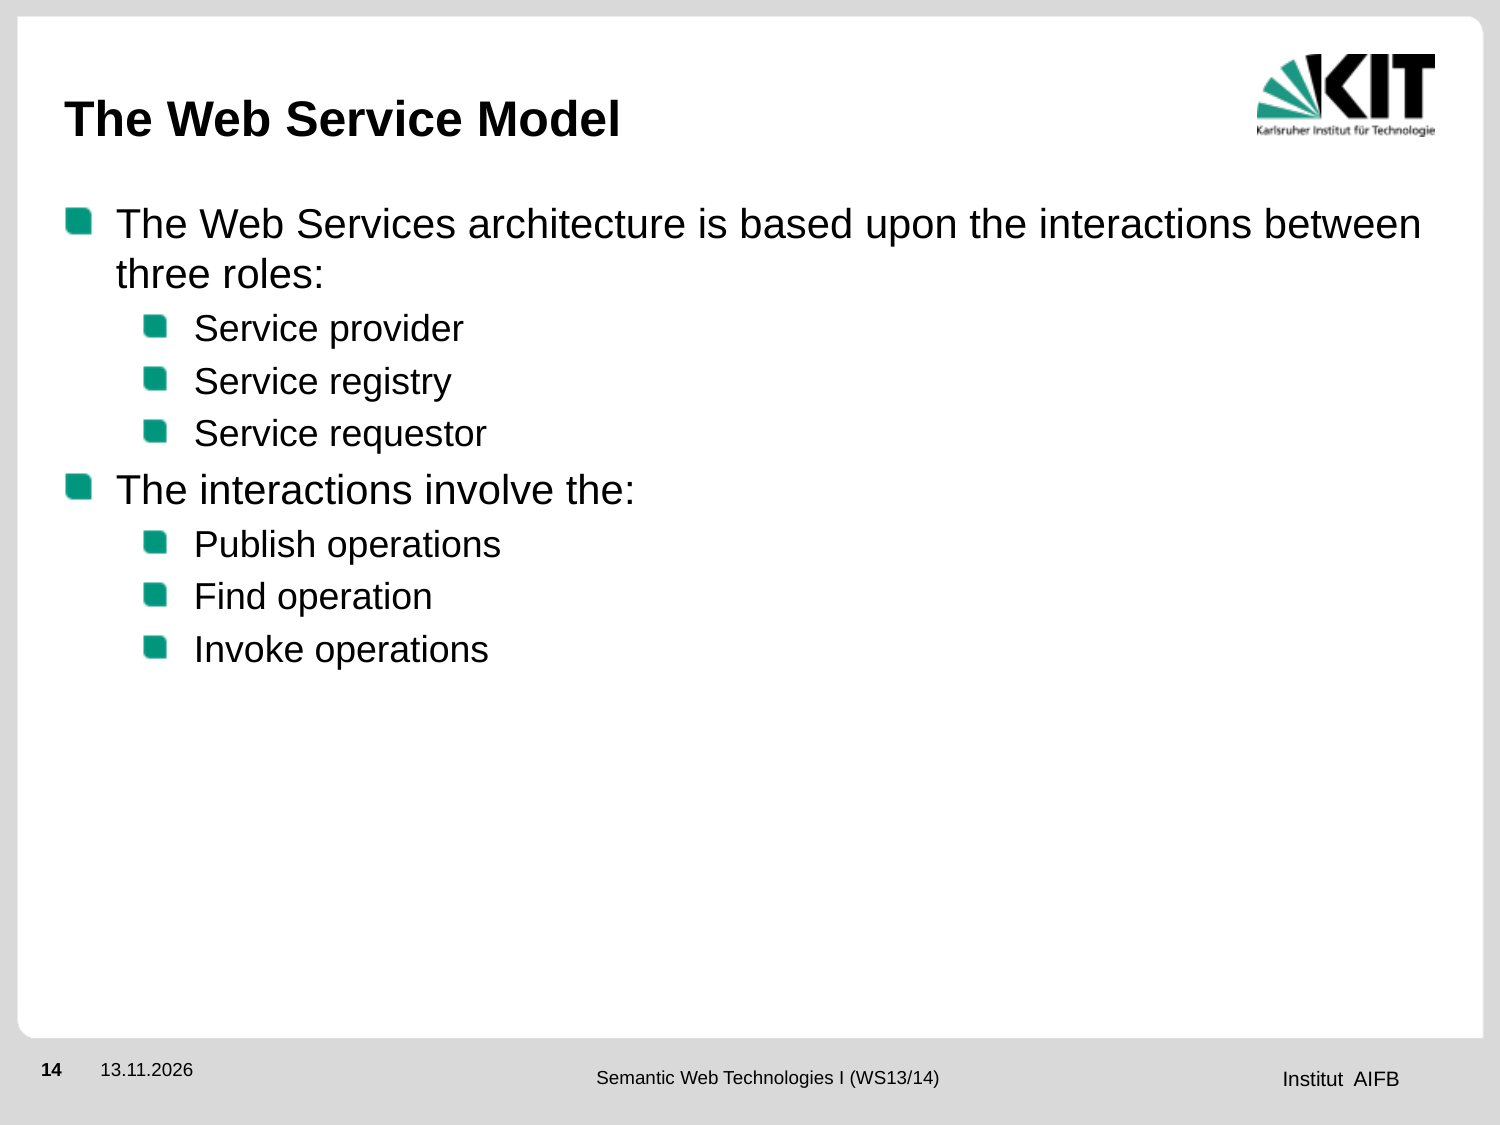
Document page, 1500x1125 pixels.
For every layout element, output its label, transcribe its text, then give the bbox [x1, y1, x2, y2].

title The Web Service Model [64, 54, 1198, 147]
picture [0, 0, 1500, 1125]
list The Web Services architecture is based upon the interactions between three roles: Service provider Service registry Service requestor The interactions involve the: Publish operations Find operation Invoke operations [64, 196, 1436, 1000]
